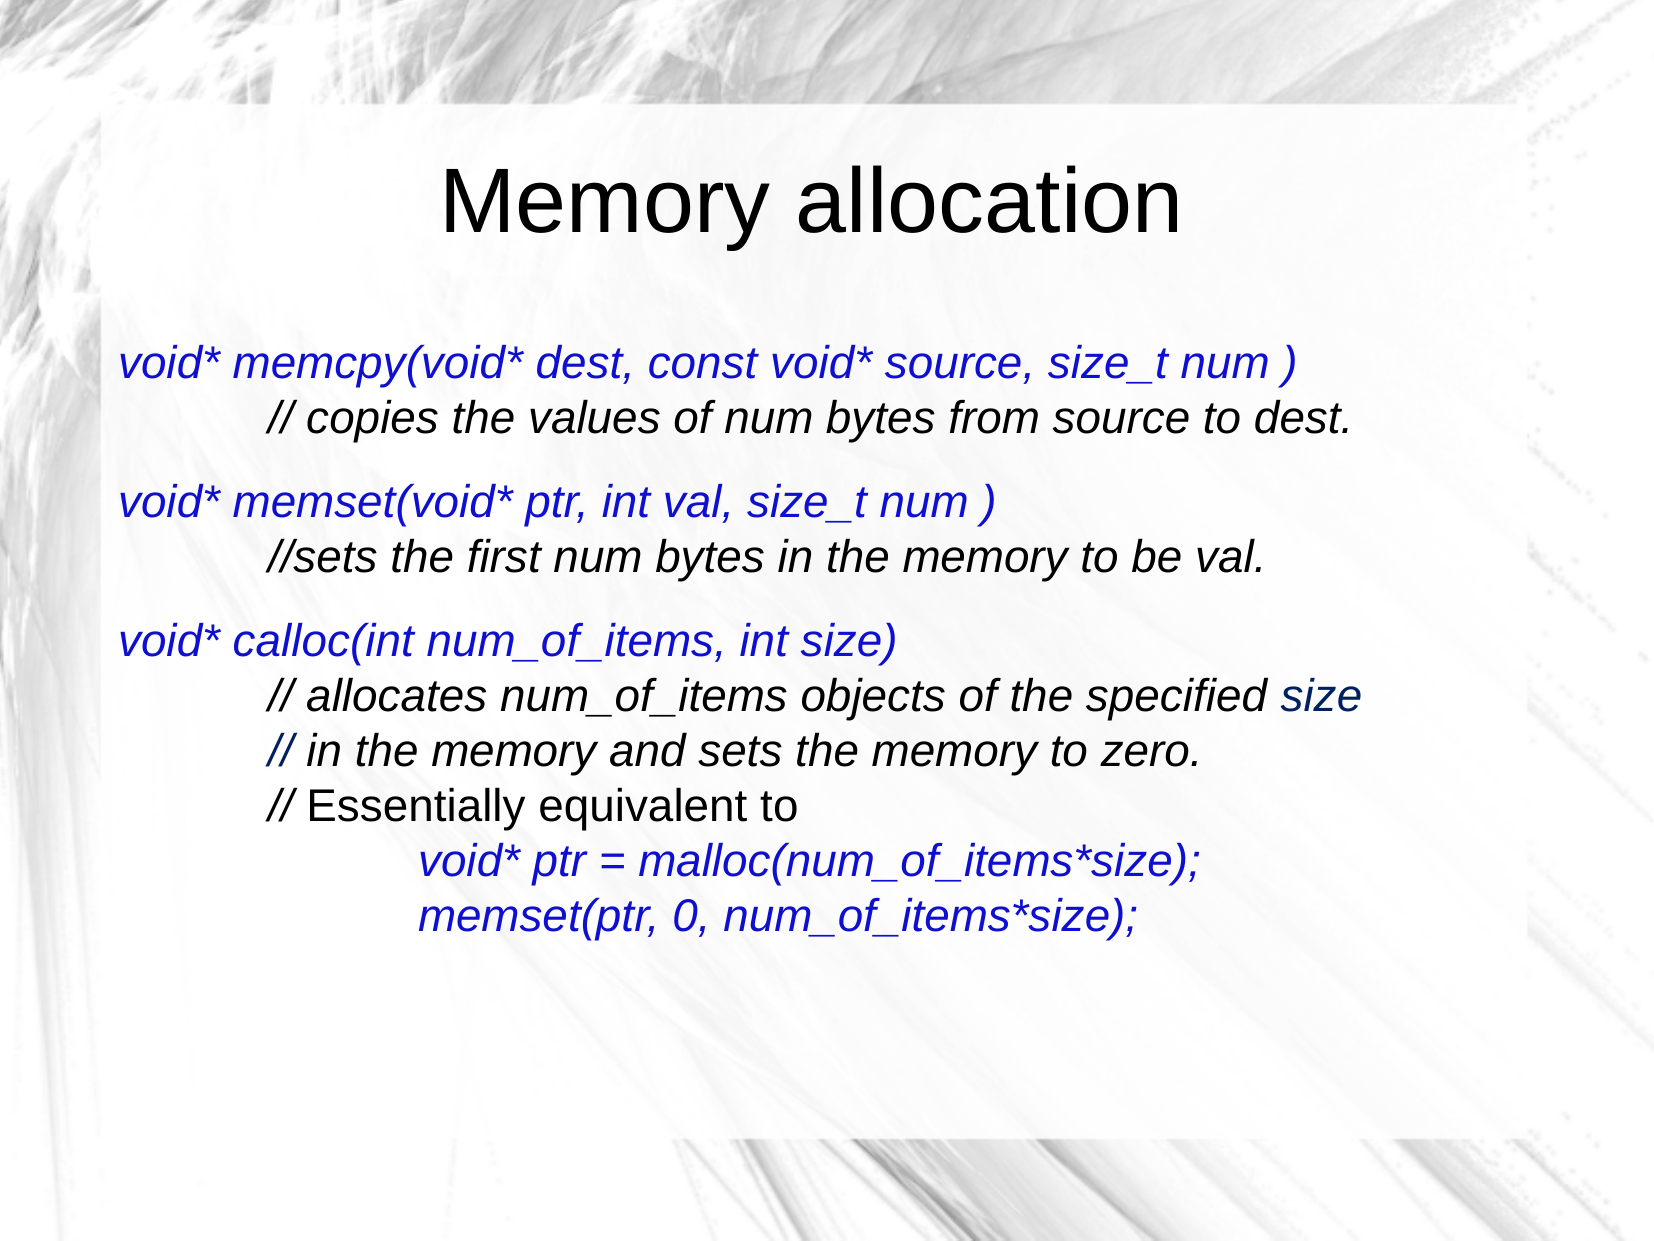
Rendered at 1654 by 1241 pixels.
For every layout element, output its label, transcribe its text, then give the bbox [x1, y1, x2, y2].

title Memory allocation [118, 93, 1506, 299]
list void* memcpy(void* dest, const void* source, size_t num ) // copies the values of num bytes from source to dest. void* memset(void* ptr, int val, size_t num ) //sets the first num bytes in the memory to be val. void* calloc(int num_of_items, int size) // allocates num_of_items objects of the specified size // in the memory and sets the memory to zero. // Essentially equivalent to void* ptr = malloc(num_of_items*size); memset(ptr, 0, num_of_items*size); [118, 332, 1571, 1121]
picture [0, 0, 1654, 1241]
